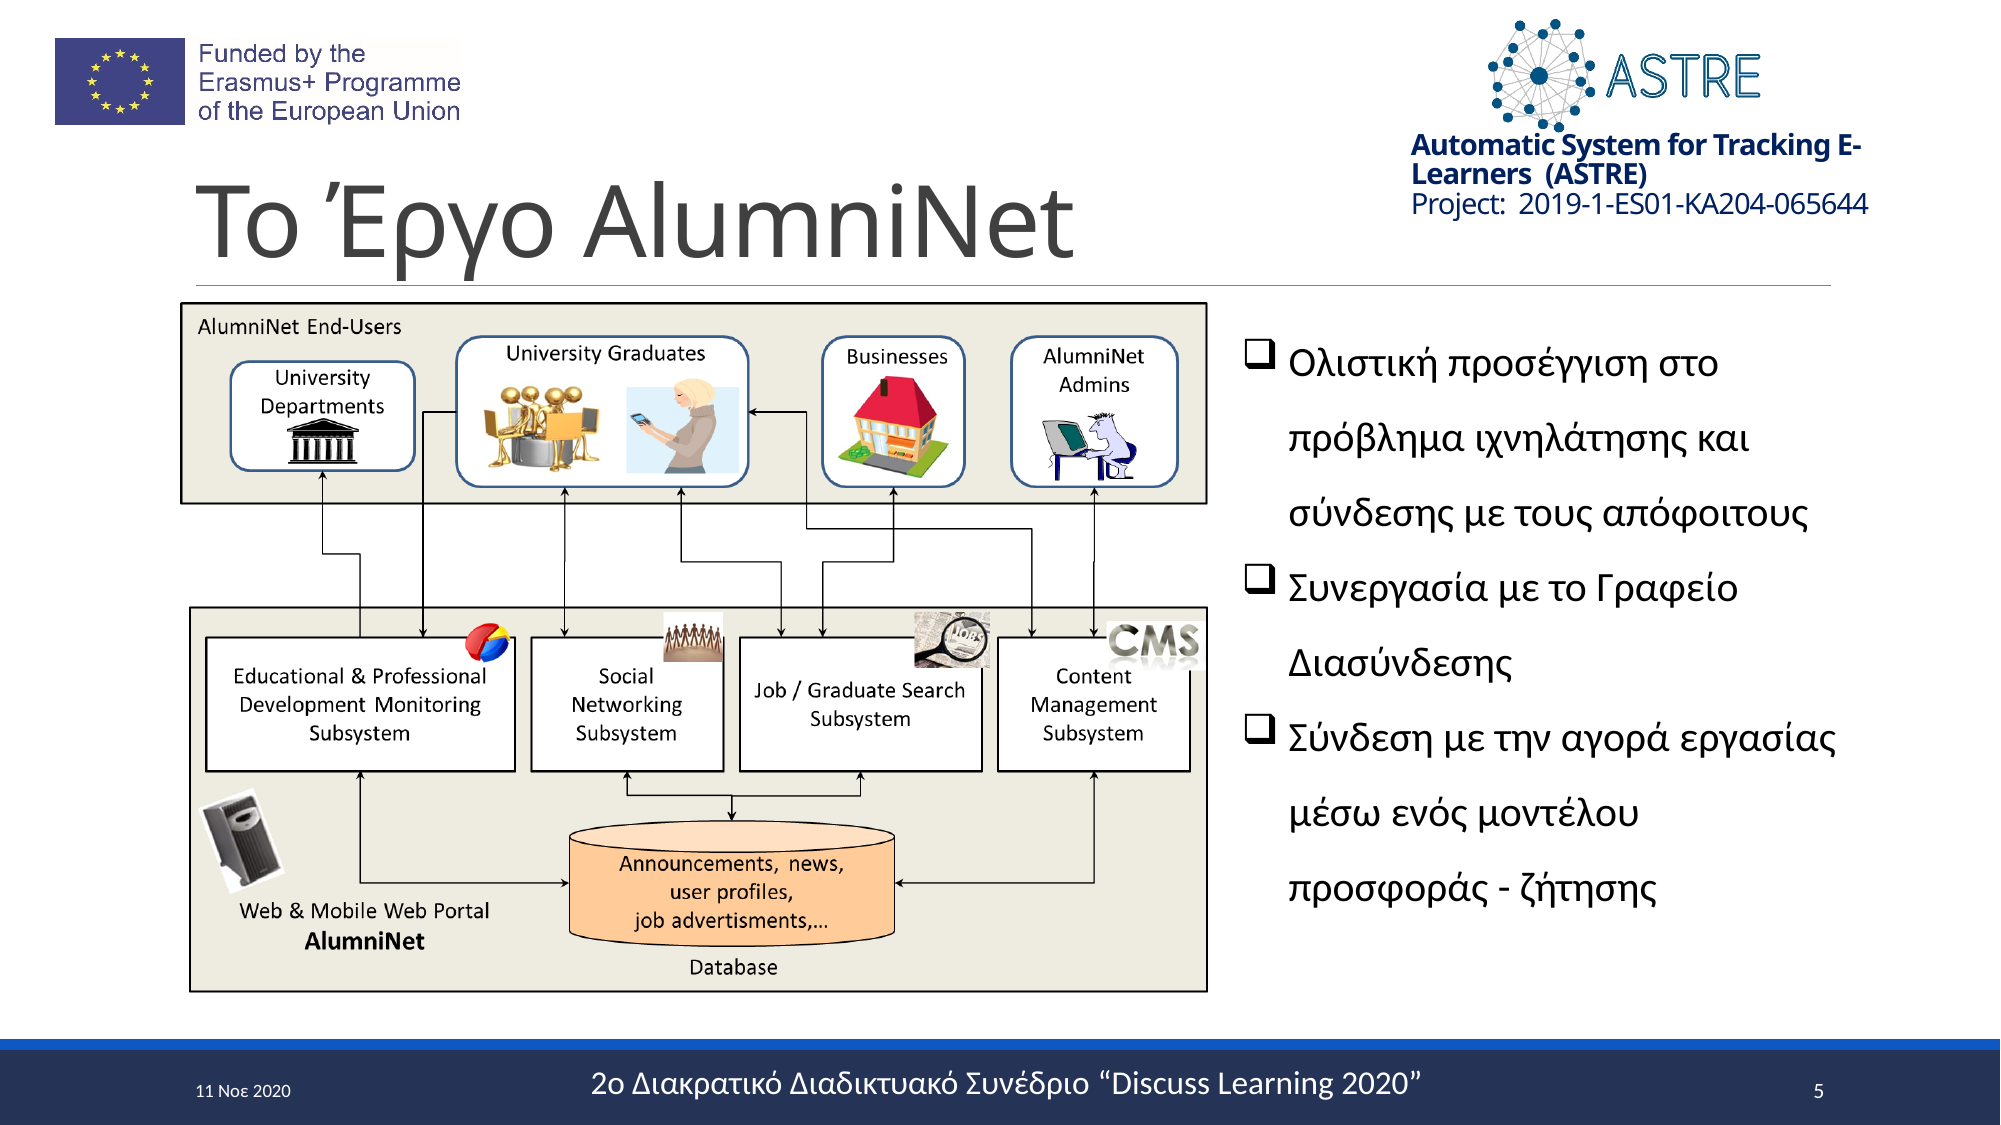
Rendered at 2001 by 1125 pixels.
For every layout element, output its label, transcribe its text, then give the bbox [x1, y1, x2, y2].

picture [1465, 7, 1783, 47]
slide_number 11 Νοε 2020 [180, 1059, 586, 1120]
text_box Ολιστική προσέγγιση στο πρόβλημα ιχνηλάτησης και σύνδεσης με τους απόφοιτους Συνεργασία με το Γραφείο Διασύνδεσης Σύνδεση με την αγορά εργασίας μέσω ενός μοντέλου προσφοράς - ζήτησης [1226, 302, 1858, 918]
picture [55, 38, 460, 125]
picture [179, 302, 1208, 996]
slide_number 5 [1624, 1059, 1840, 1120]
title Το Έργο AlumniNet [180, 47, 1830, 285]
